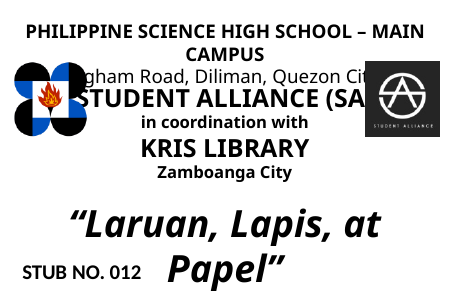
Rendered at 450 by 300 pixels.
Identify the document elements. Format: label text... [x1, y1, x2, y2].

text_box PHILIPPINE SCIENCE HIGH SCHOOL – MAIN CAMPUS Agham Road, Diliman, Quezon City [0, 12, 450, 74]
text_box “Laruan, Lapis, at Papel” [0, 192, 450, 298]
picture [364, 60, 441, 137]
picture [12, 60, 88, 137]
text_box STUB NO. 012 [7, 251, 213, 292]
text_box STUDENT ALLIANCE (SA) in coordination with KRIS LIBRARY Zamboanga City [0, 74, 450, 190]
